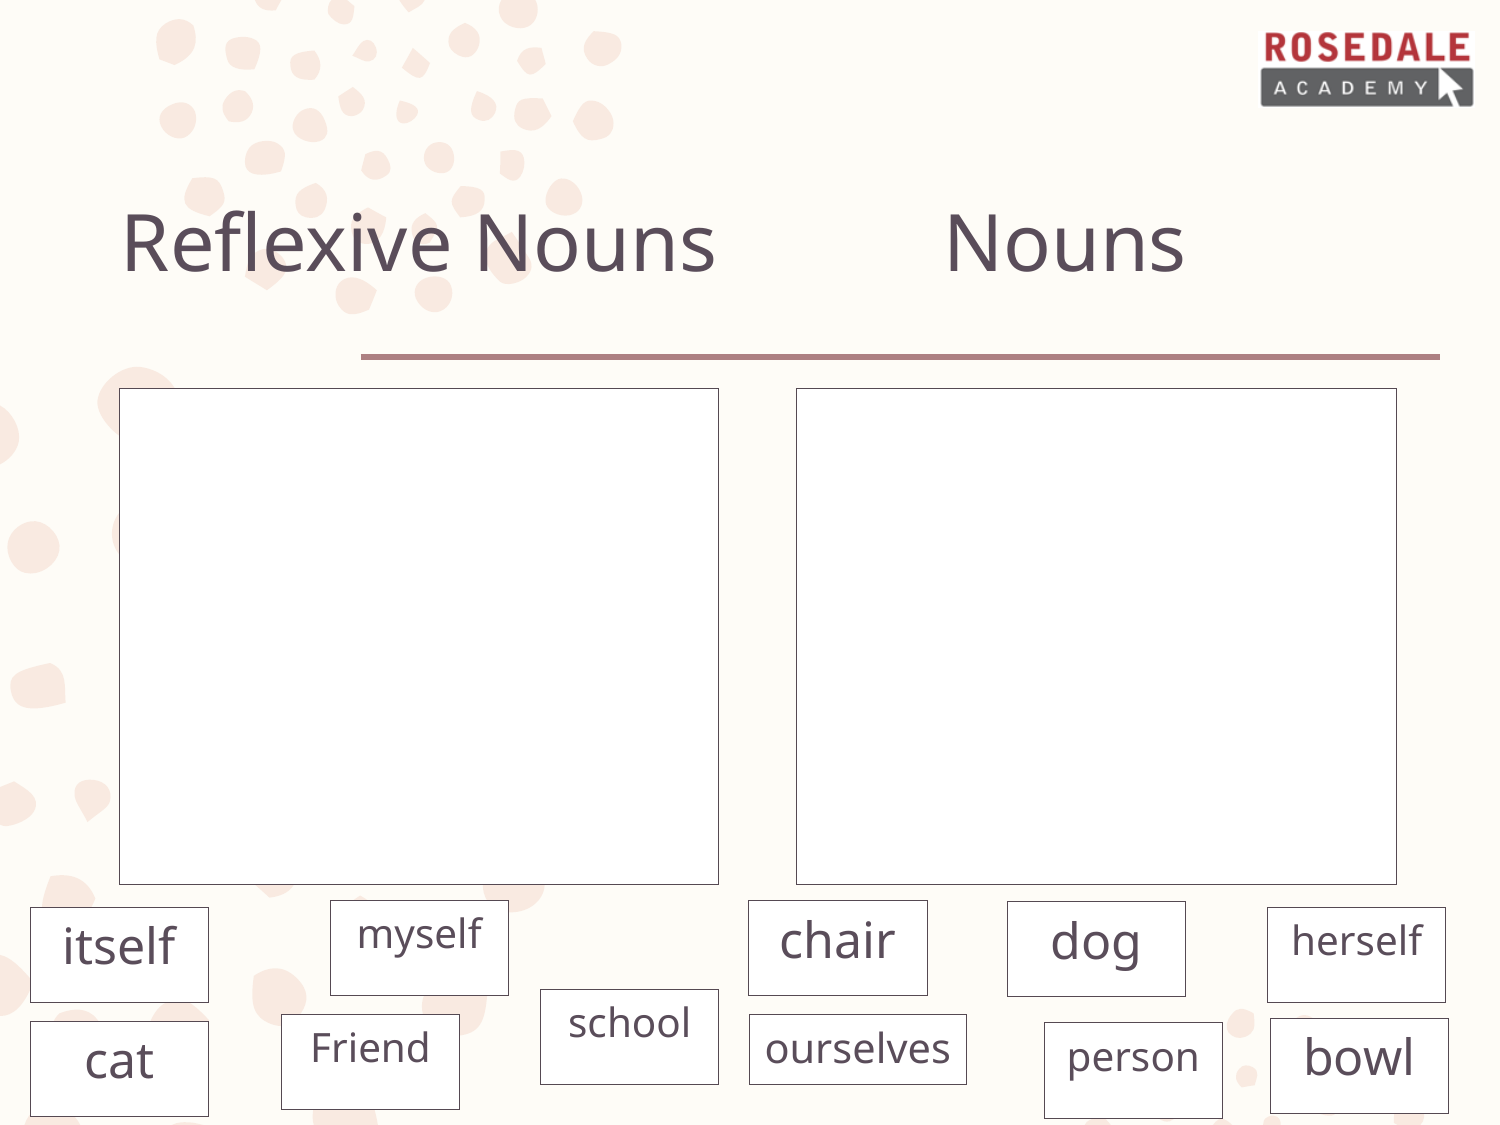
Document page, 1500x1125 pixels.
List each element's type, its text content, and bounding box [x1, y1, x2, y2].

text_box chair [748, 900, 928, 996]
text_box myself [330, 900, 509, 996]
text_box [796, 388, 1397, 885]
text_box itself [30, 907, 209, 1003]
title Reflexive Nouns Nouns [23, 188, 1475, 445]
text_box dog [1007, 901, 1186, 997]
text_box Friend [281, 1014, 460, 1110]
text_box bowl [1270, 1018, 1449, 1114]
picture [1258, 31, 1475, 109]
text_box school [540, 989, 719, 1085]
text_box [119, 388, 719, 885]
text_box herself [1267, 907, 1446, 1003]
text_box ourselves [749, 1014, 967, 1085]
text_box person [1044, 1022, 1223, 1119]
text_box cat [30, 1021, 209, 1117]
